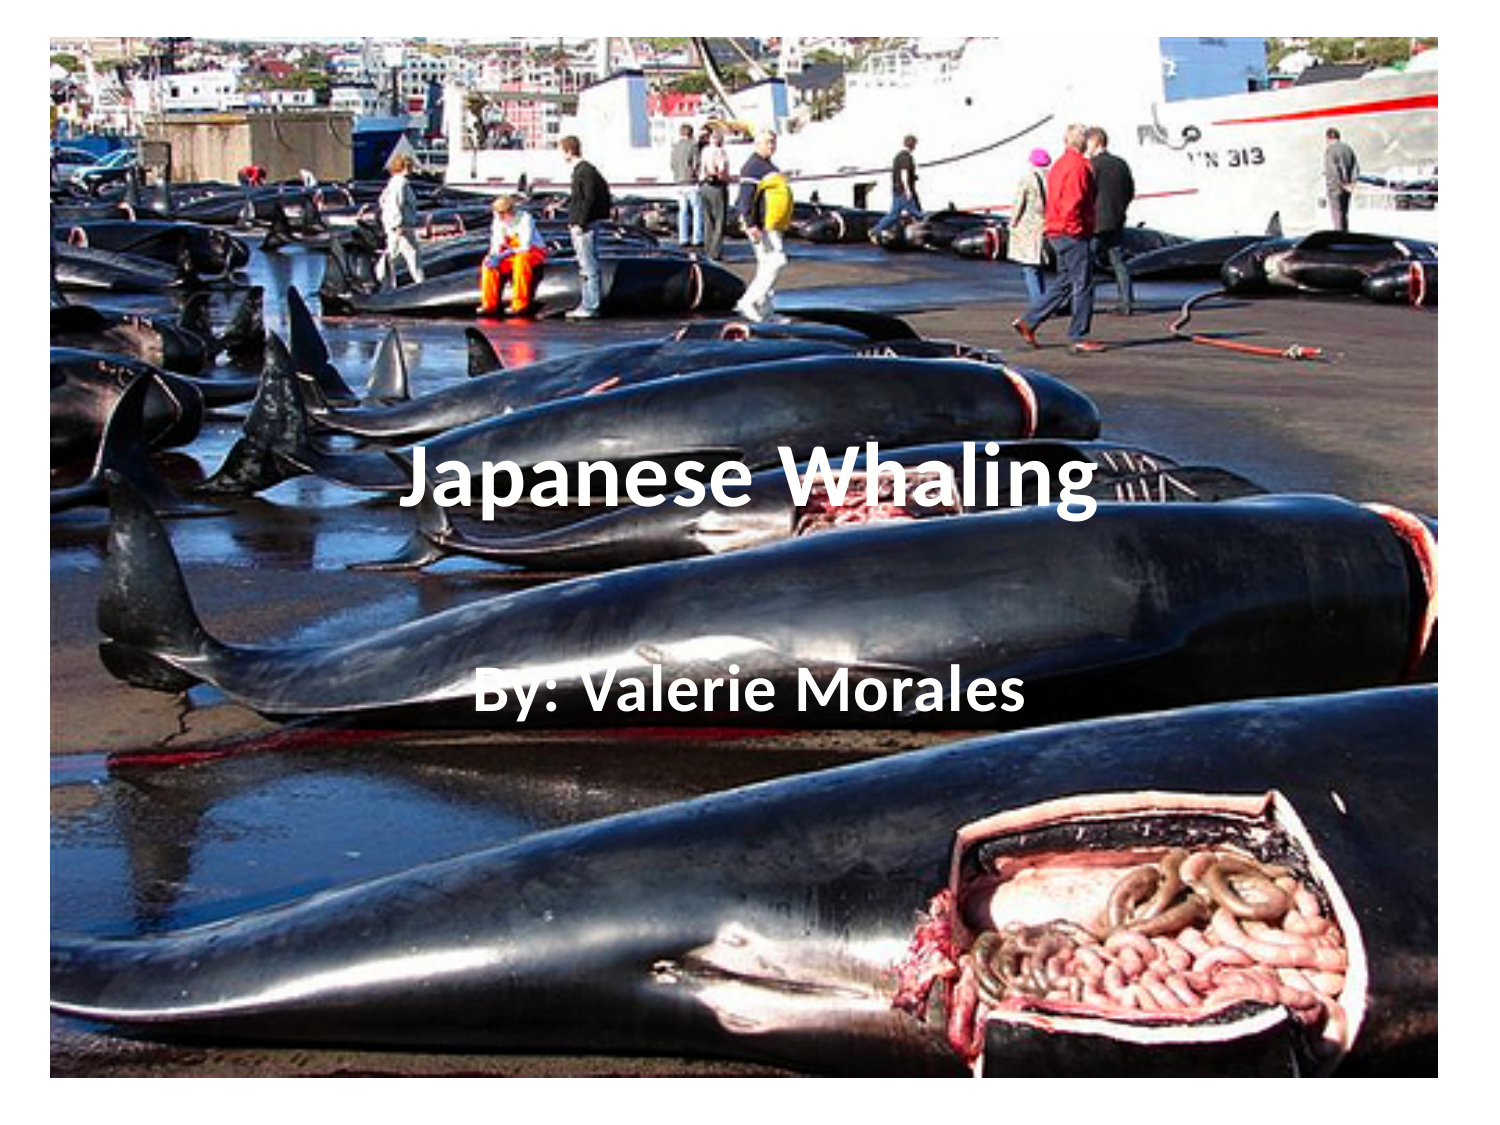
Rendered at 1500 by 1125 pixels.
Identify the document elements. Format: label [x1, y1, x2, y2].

picture [49, 37, 1438, 1079]
